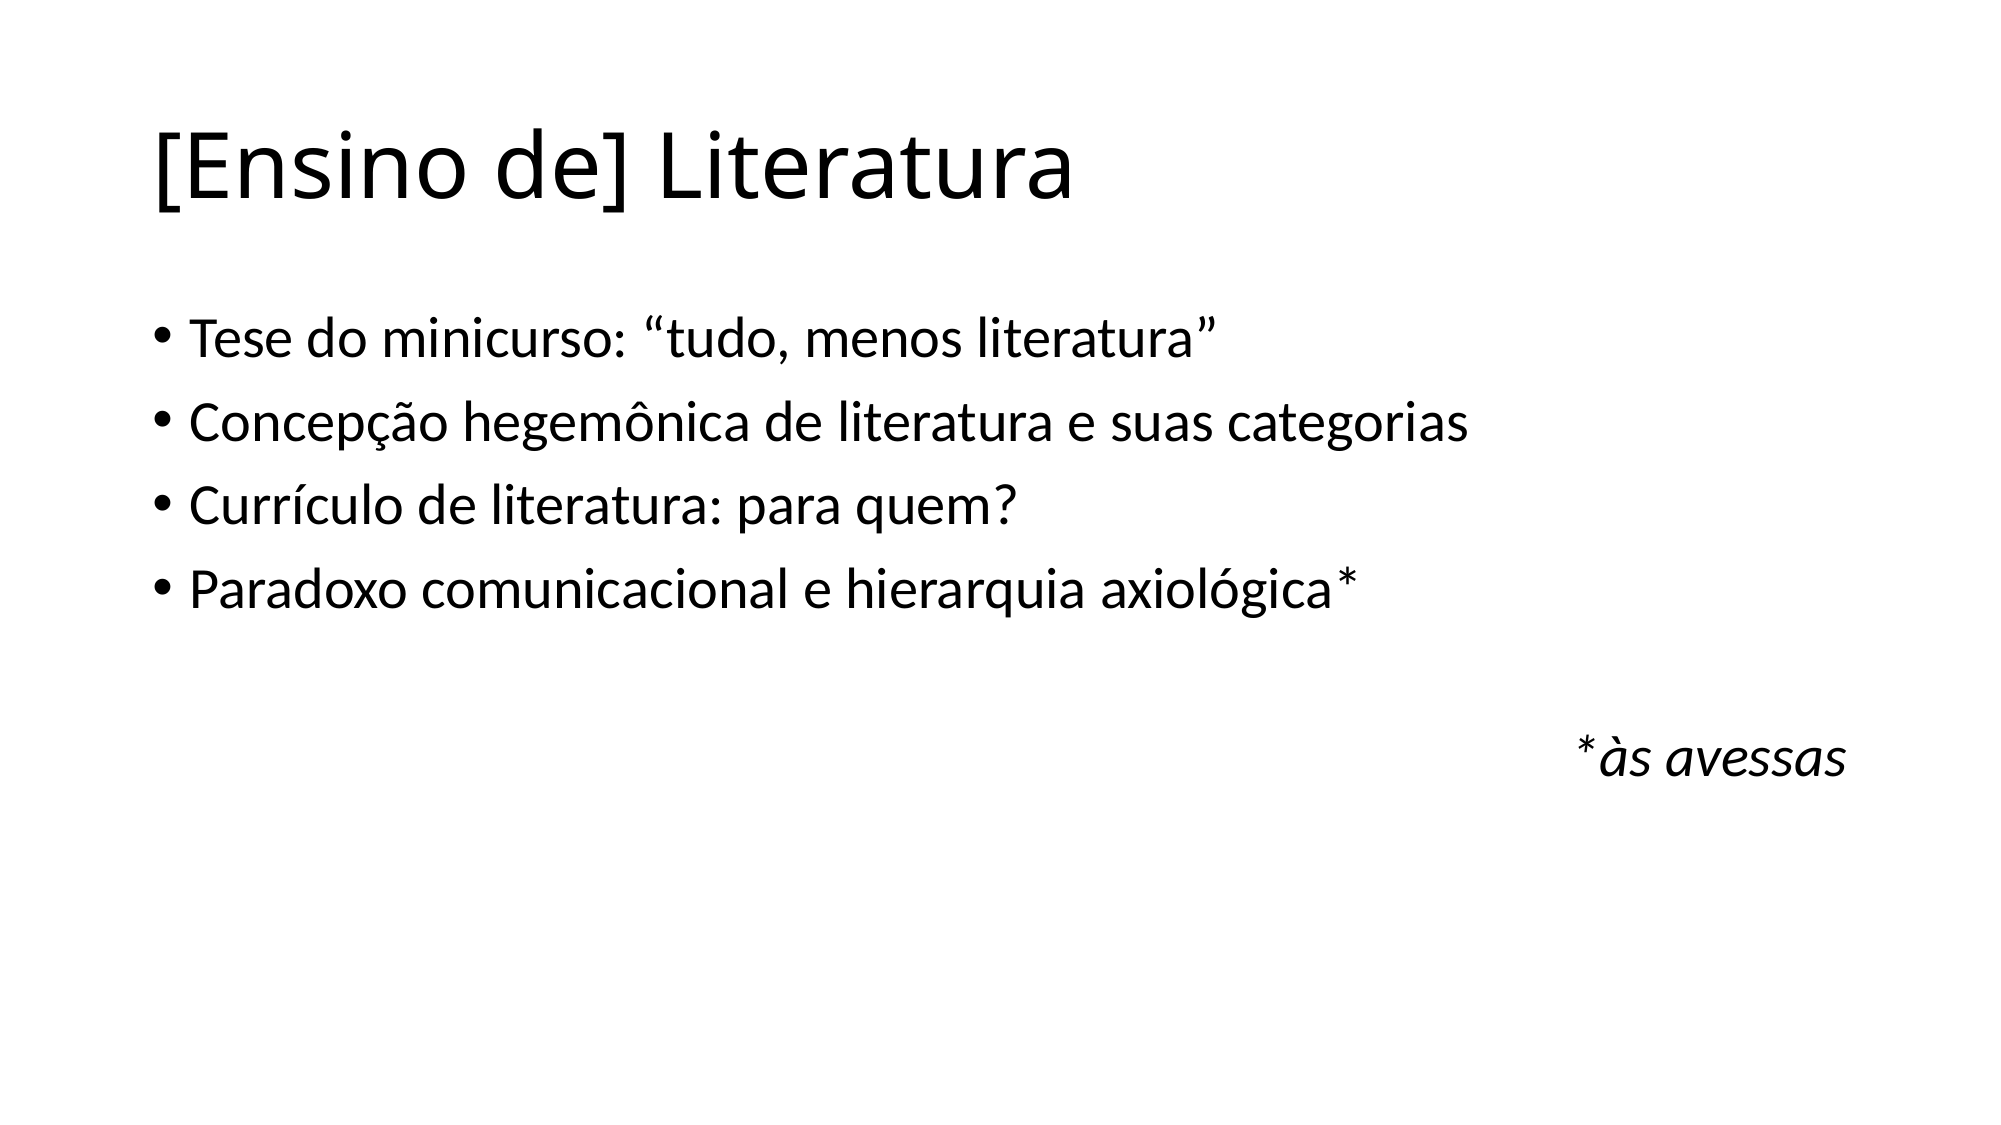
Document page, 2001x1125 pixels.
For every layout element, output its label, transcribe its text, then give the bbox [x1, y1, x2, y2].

title [Ensino de] Literatura [137, 59, 1863, 278]
list Tese do minicurso: “tudo, menos literatura” Concepção hegemônica de literatura e suas categorias Currículo de literatura: para quem? Paradoxo comunicacional e hierarquia axiológica* *às avessas [137, 299, 1863, 1014]
